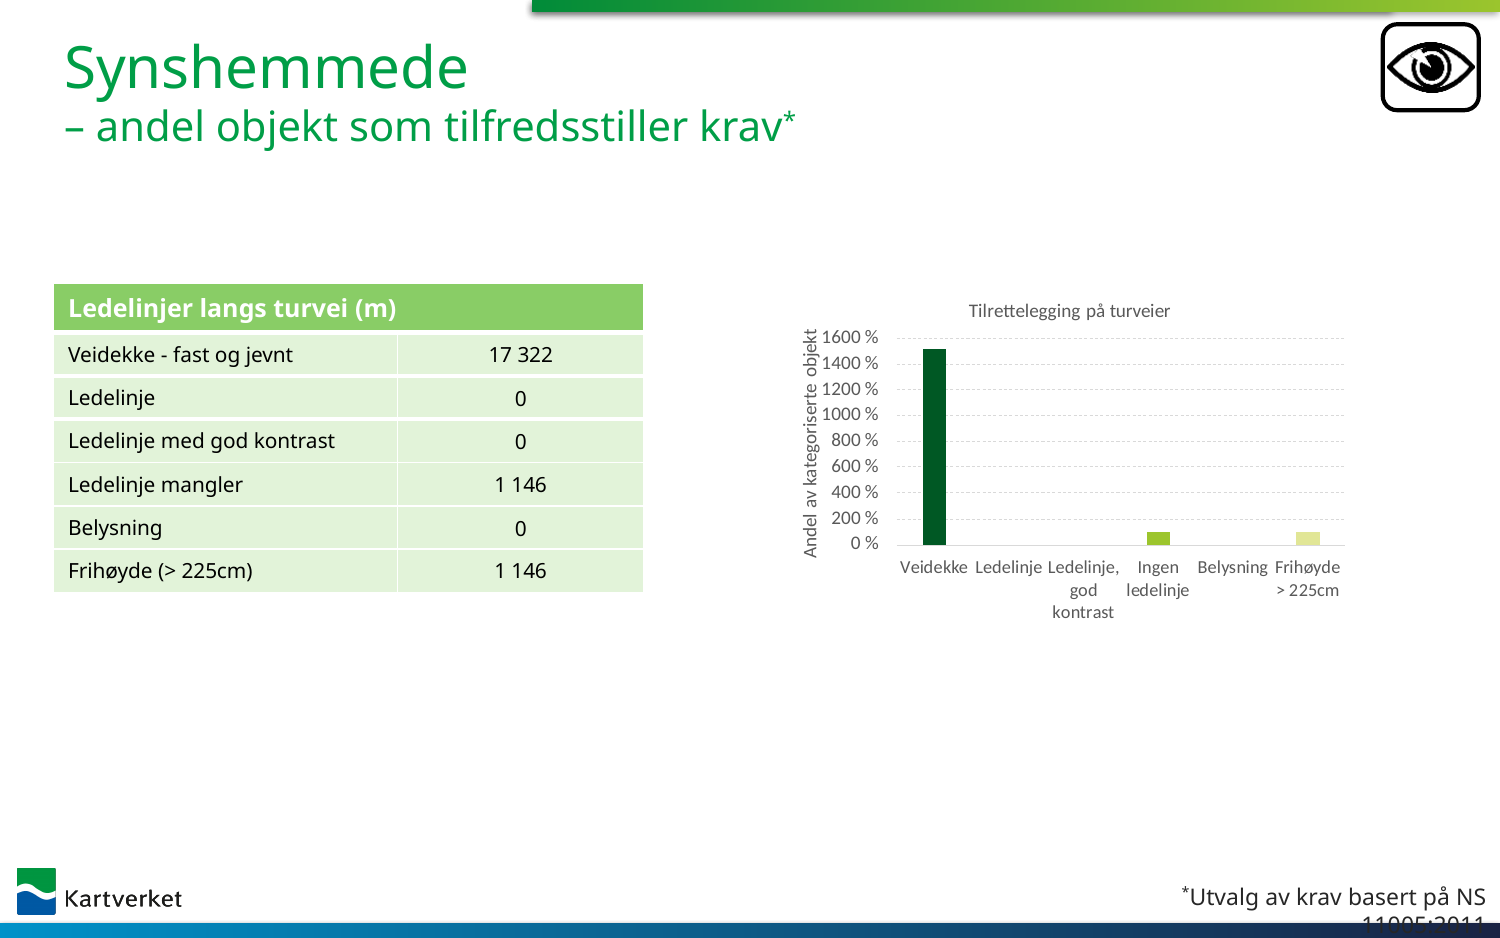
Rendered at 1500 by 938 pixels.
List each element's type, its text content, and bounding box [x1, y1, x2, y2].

table_cell 0 [398, 378, 643, 417]
table_cell 1 146 [398, 550, 643, 592]
table_cell Belysning [54, 507, 397, 548]
table_cell 1 146 [398, 463, 643, 505]
table_cell Ledelinje med god kontrast [54, 421, 397, 462]
table_cell Ledelinje [54, 378, 397, 417]
table_header Ledelinjer langs turvei (m) [54, 284, 643, 330]
table_cell 17 322 [398, 335, 643, 374]
table_cell 0 [398, 507, 643, 548]
picture [791, 291, 1348, 630]
table_cell Frihøyde (> 225cm) [54, 550, 397, 592]
text_box Synshemmede – andel objekt som tilfredsstiller krav* [49, 24, 1431, 158]
table_cell Ledelinje mangler [54, 463, 397, 505]
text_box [1382, 24, 1480, 111]
table_cell 0 [398, 421, 643, 462]
table_cell Veidekke - fast og jevnt [54, 335, 397, 374]
text_box *Utvalg av krav basert på NS 11005:2011 [1068, 873, 1500, 938]
